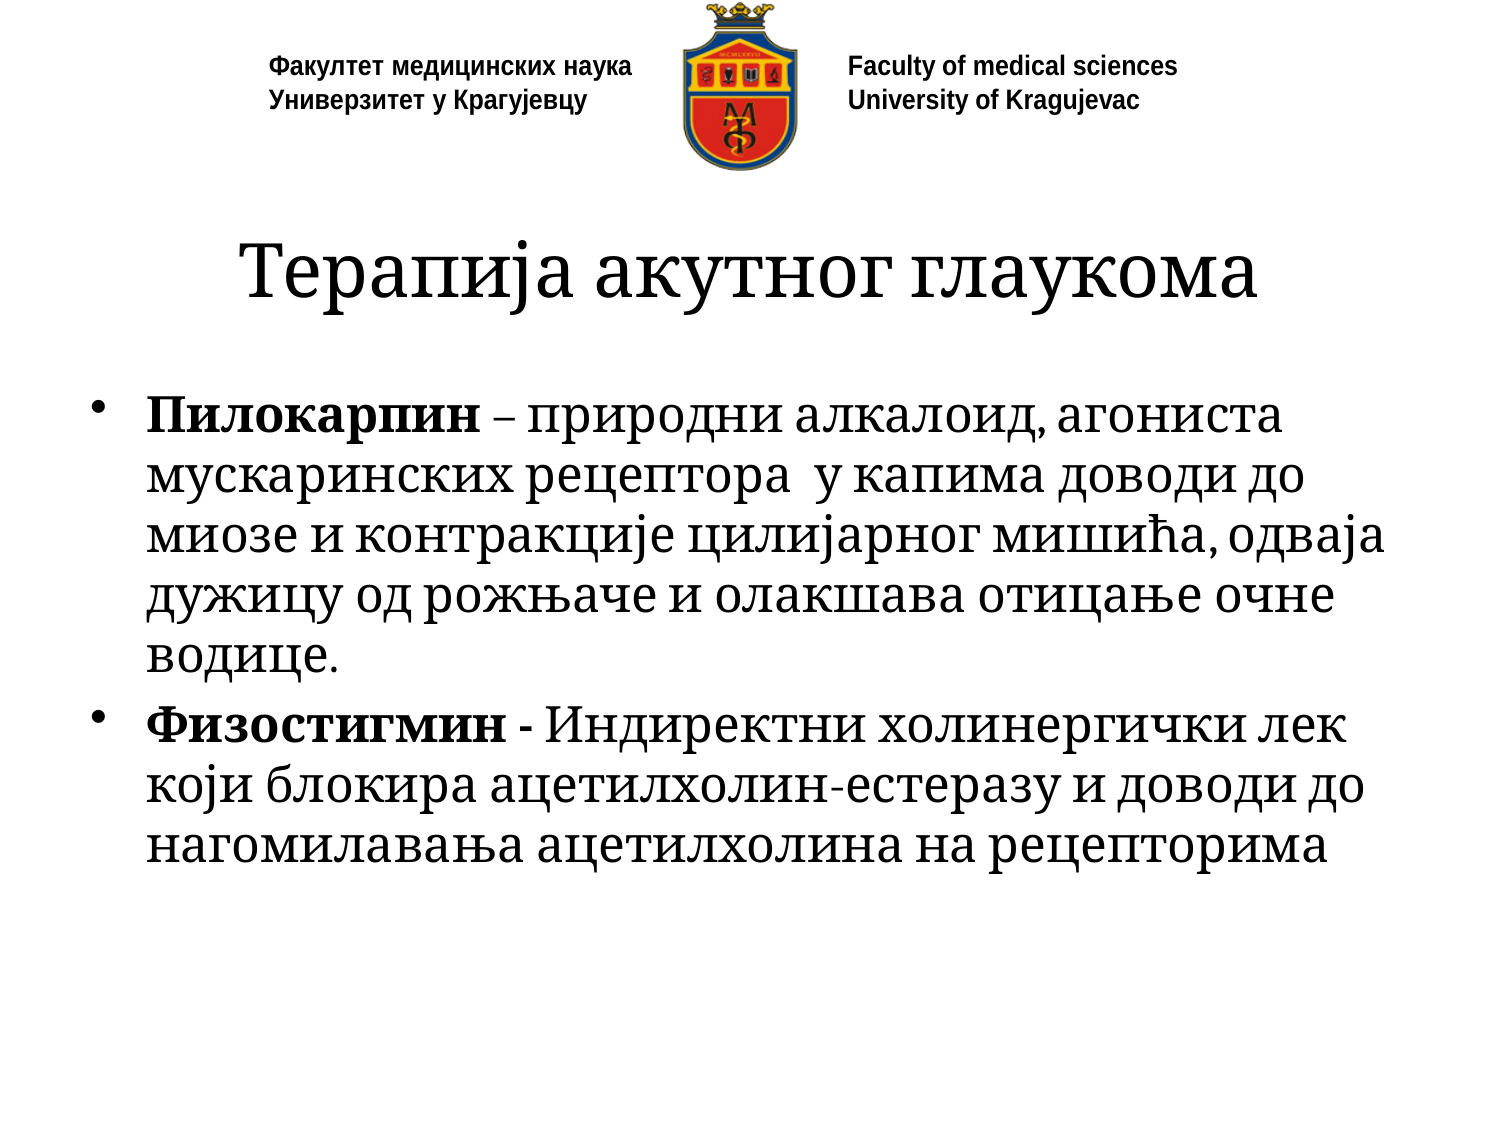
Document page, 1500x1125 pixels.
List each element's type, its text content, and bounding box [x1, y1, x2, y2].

list Пилокарпин – природни алкалоид, агониста мускаринских рецептора у капима доводи до миозе и контракције цилијарног мишића, одваја дужицу од рожњаче и олакшава отицање очне водице. Физостигмин - Индиректни холинергички лек који блокира ацетилхолин-естеразу и доводи до нагомилавања ацетилхолина на рецепторима [74, 374, 1426, 1118]
title Терапија акутног глаукома [74, 173, 1426, 362]
